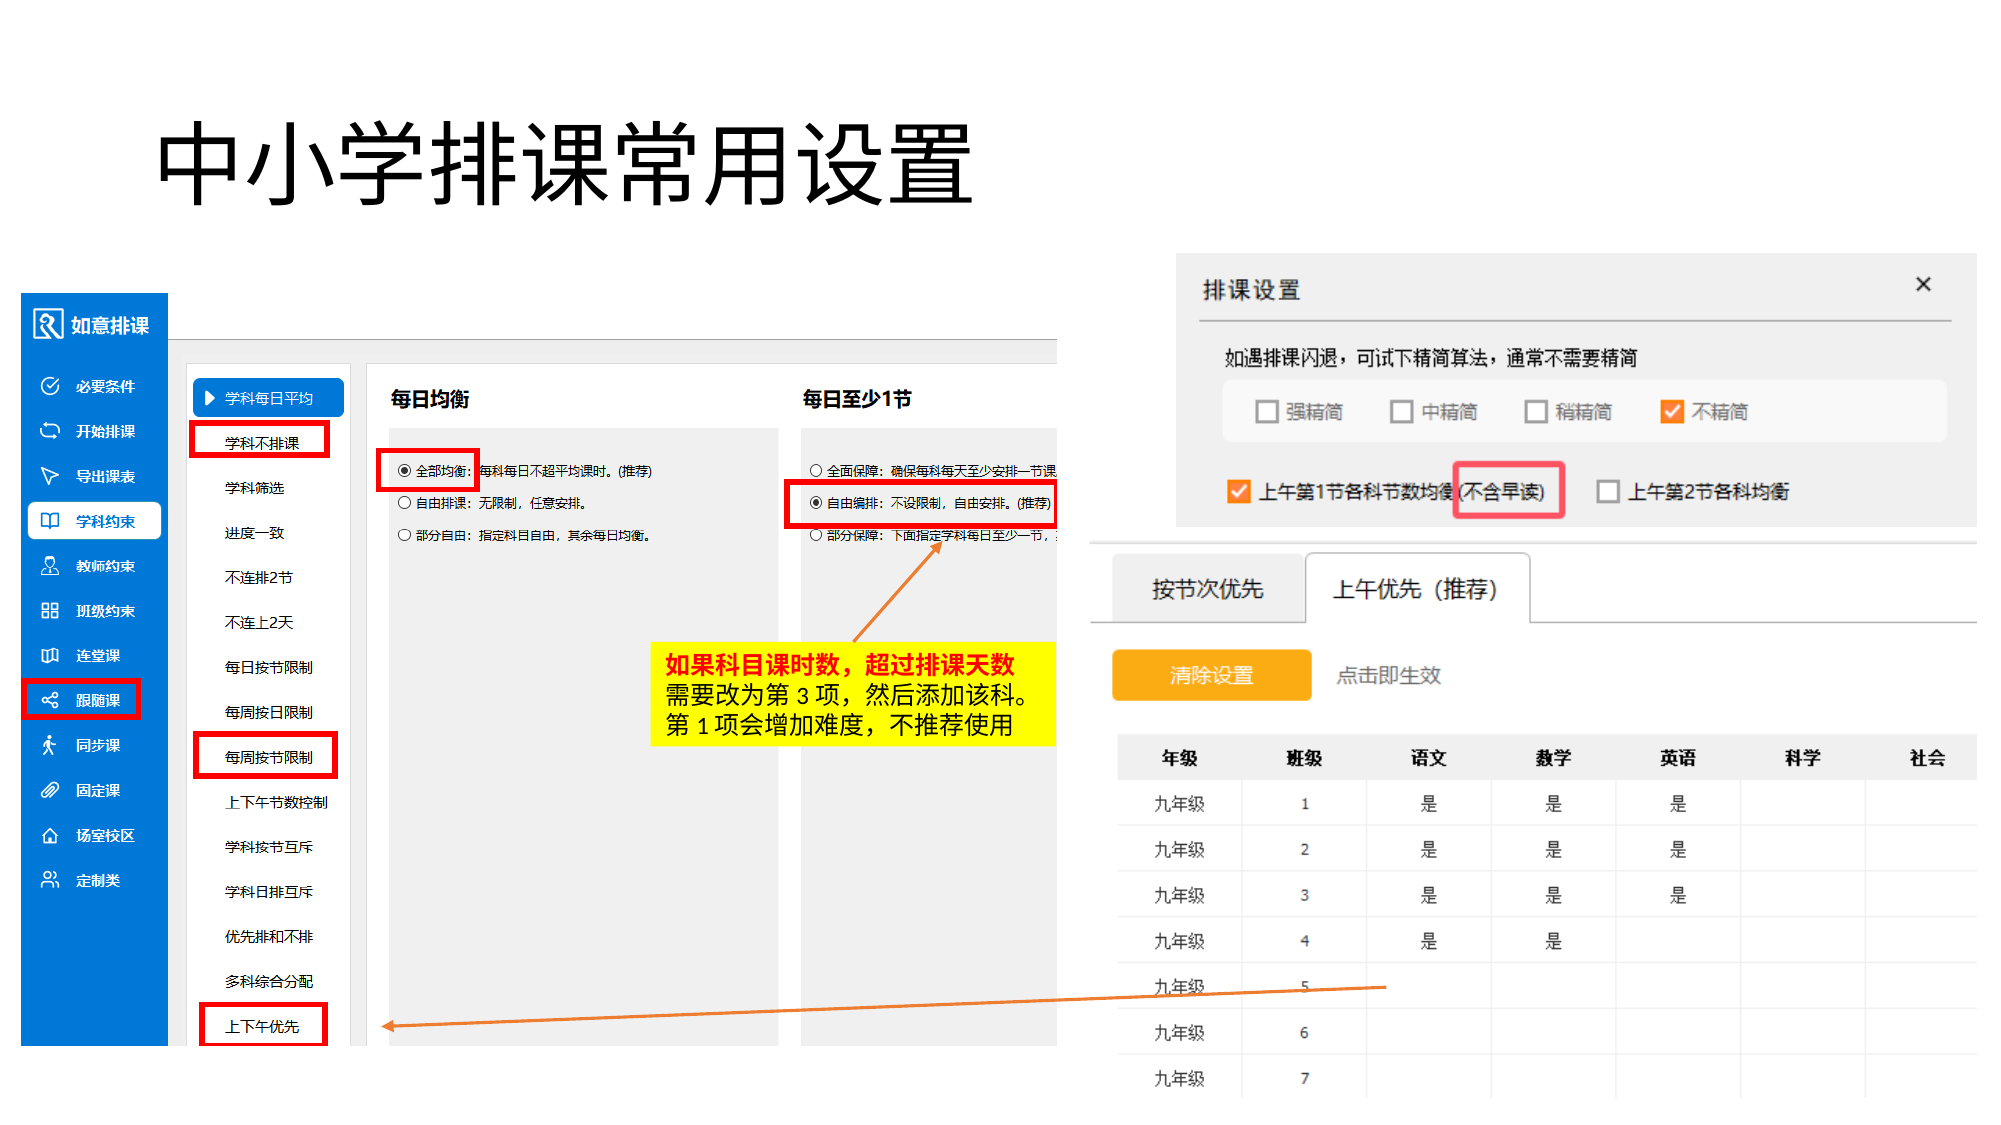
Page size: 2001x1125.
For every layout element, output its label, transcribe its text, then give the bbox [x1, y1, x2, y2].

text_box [853, 540, 943, 642]
picture [1089, 540, 1977, 1098]
title 中小学排课常用设置 [137, 59, 1863, 278]
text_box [381, 987, 1387, 1027]
picture [21, 293, 1057, 1046]
picture [1176, 253, 1977, 527]
